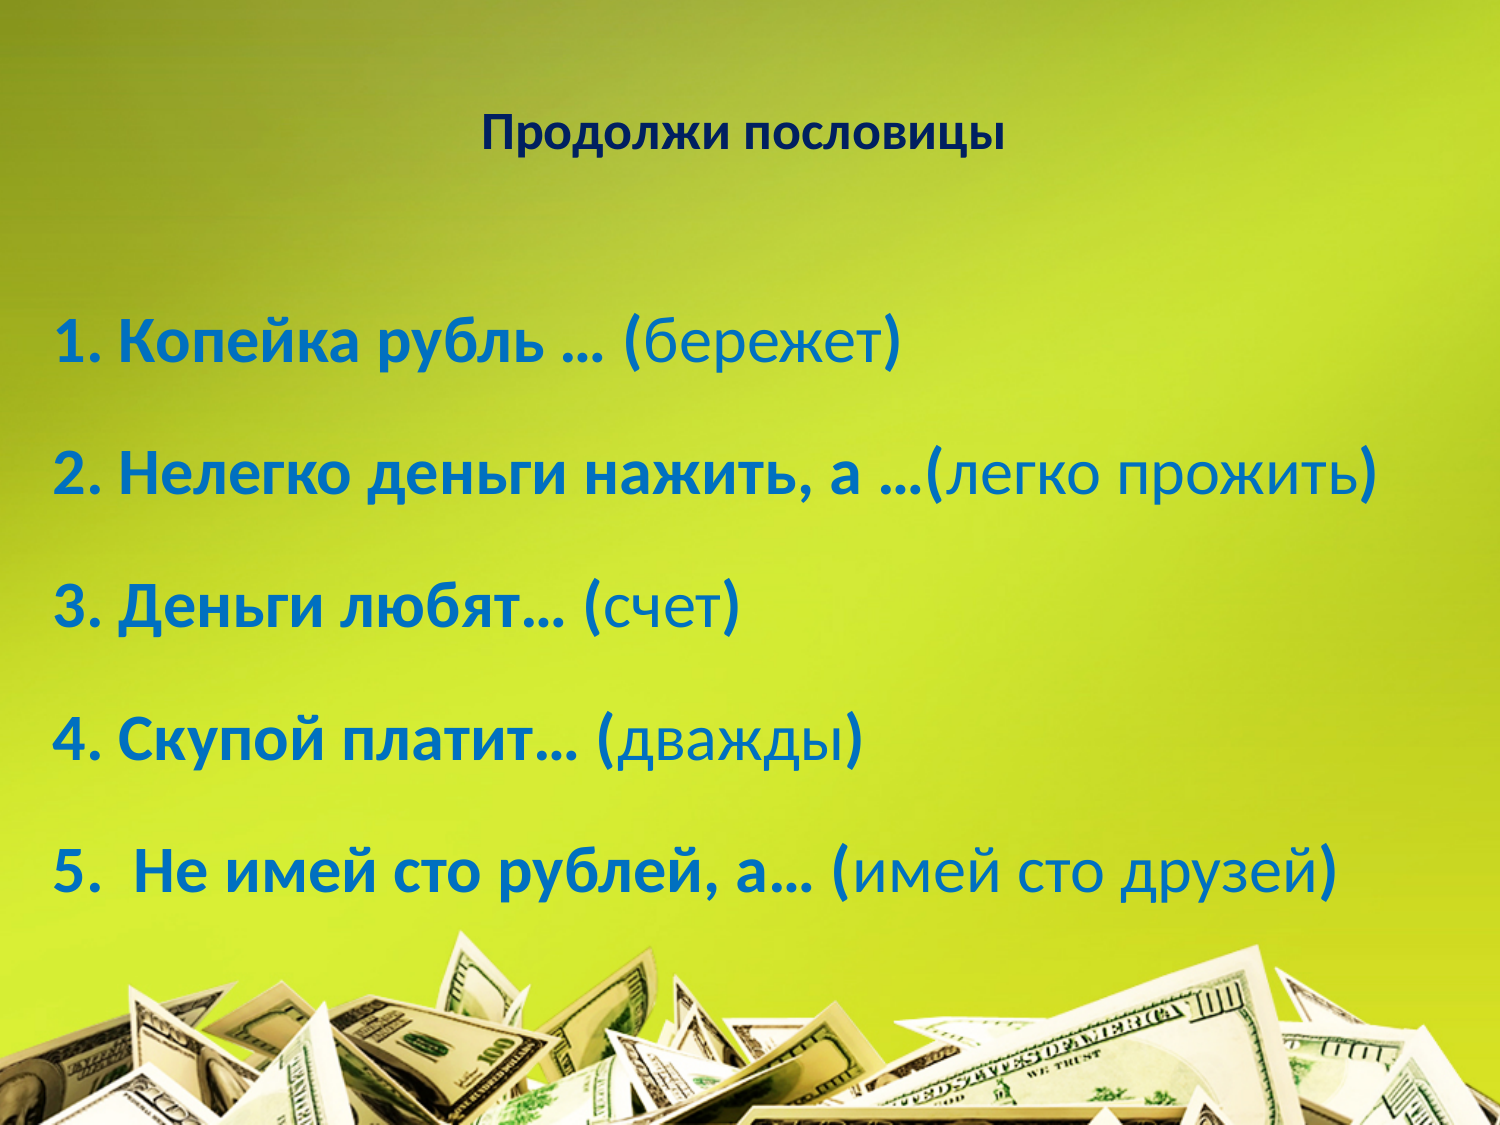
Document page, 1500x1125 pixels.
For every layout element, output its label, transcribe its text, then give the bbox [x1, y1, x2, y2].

picture [0, 0, 1500, 1125]
list 1. Копейка рубль … (бережет) 2. Нелегко деньги нажить, а …(легко прожить) 3. Деньги любят… (счет) 4. Скупой платит… (дважды) 5. Не имей сто рублей, а… (имей сто друзей) [37, 162, 1425, 925]
title Продолжи пословицы [75, 87, 1425, 162]
